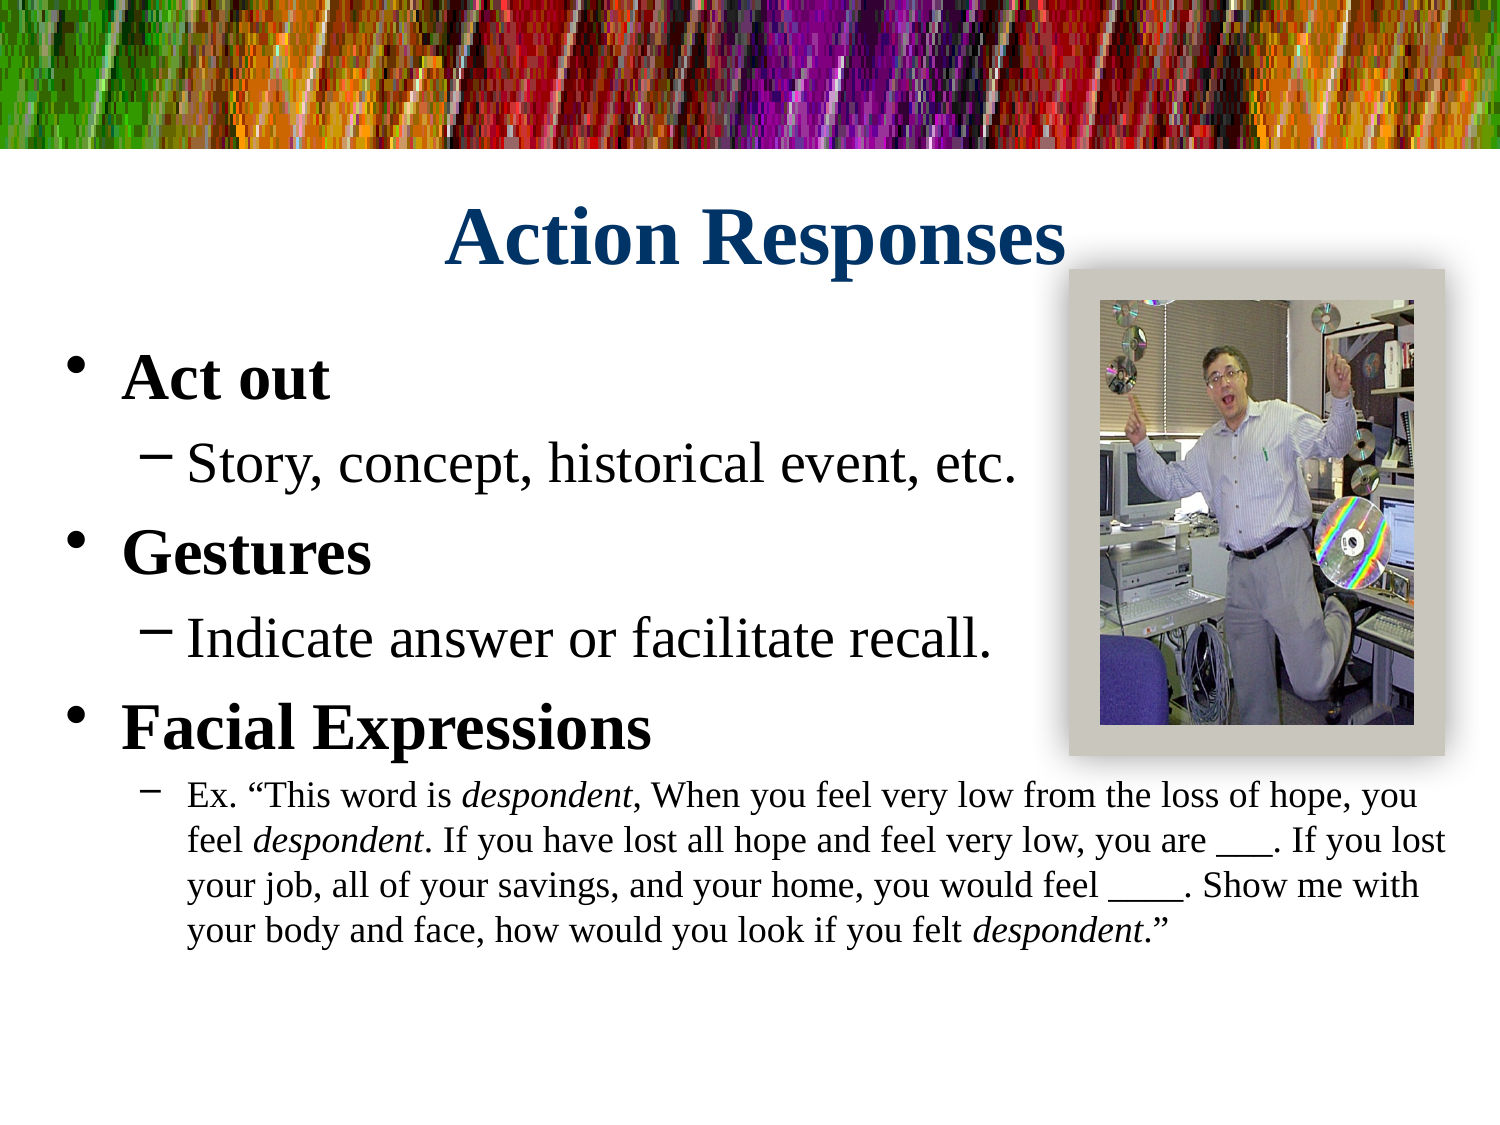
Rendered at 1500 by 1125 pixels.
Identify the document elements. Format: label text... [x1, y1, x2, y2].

picture [1099, 299, 1415, 726]
list Act out Story, concept, historical event, etc. Gestures Indicate answer or facilitate recall. Facial Expressions Ex. “This word is despondent, When you feel very low from the loss of hope, you feel despondent. If you have lost all hope and feel very low, you are ___. If you lost your job, all of your savings, and your home, you would feel ____. Show me with your body and face, how would you look if you felt despondent.” [49, 324, 1463, 1001]
title Action Responses [49, 137, 1463, 324]
picture [0, 0, 1500, 149]
